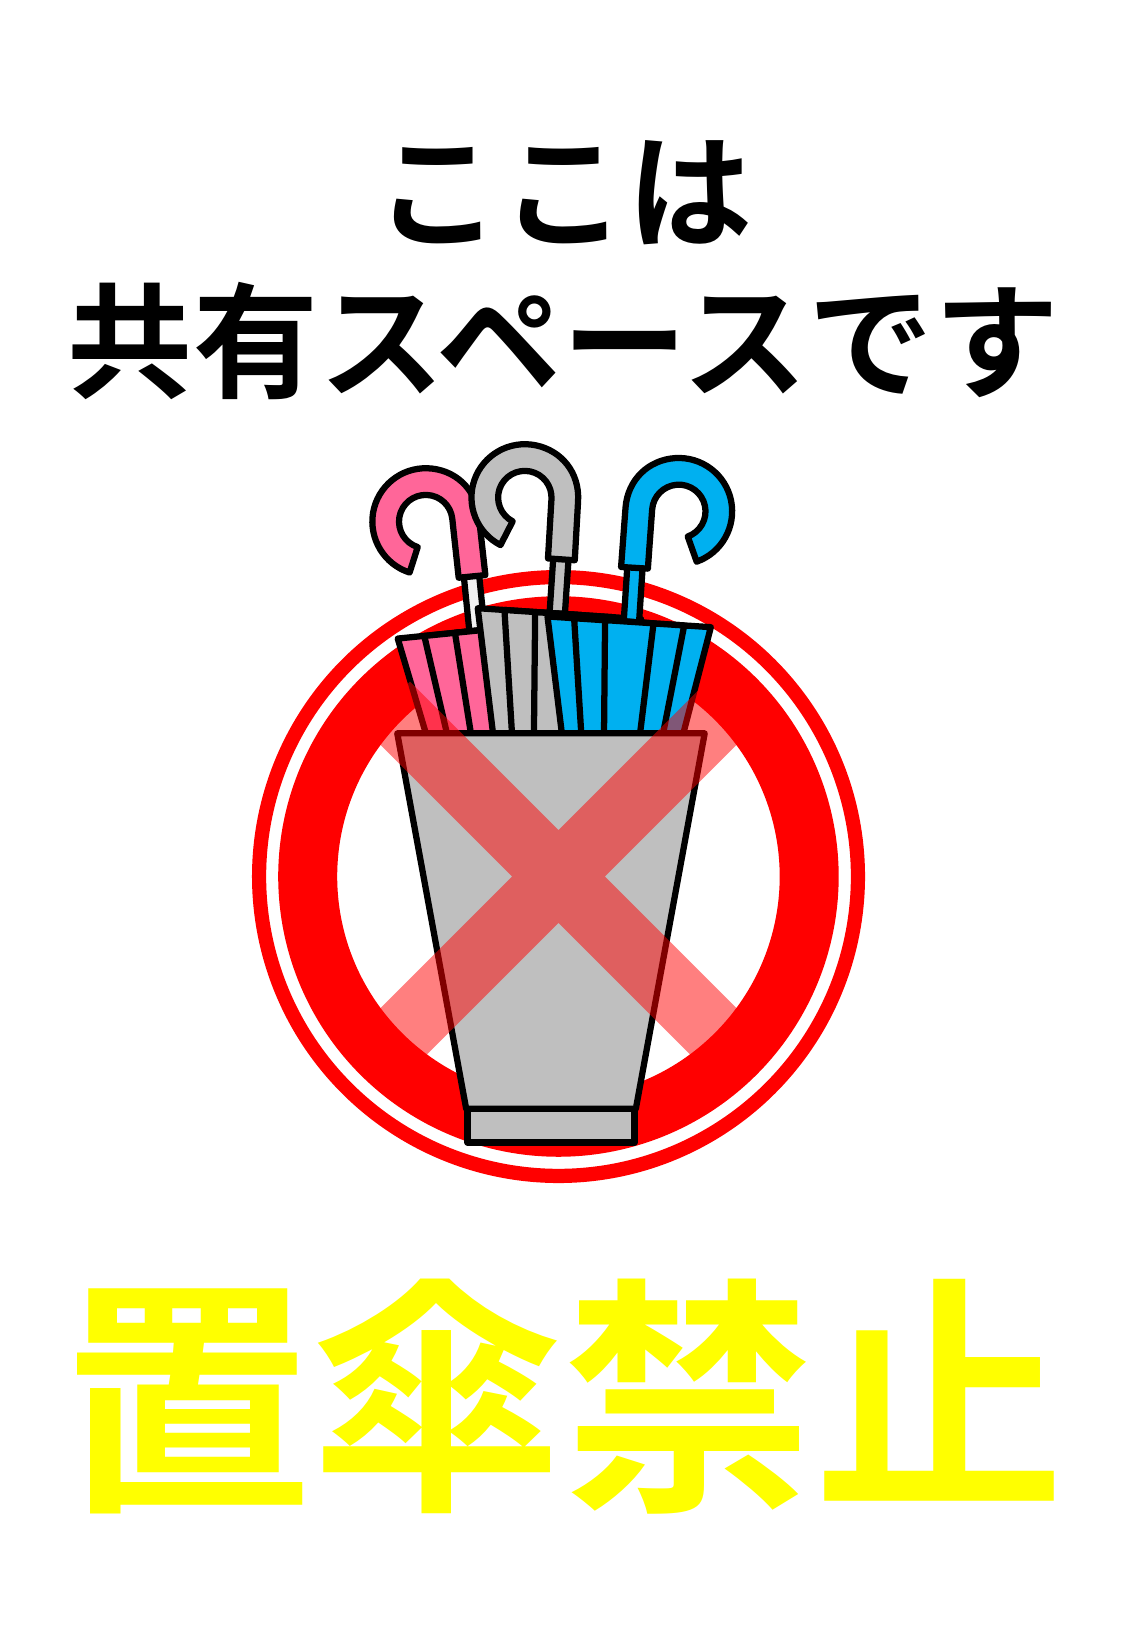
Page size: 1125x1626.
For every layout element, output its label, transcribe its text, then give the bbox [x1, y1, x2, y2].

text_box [227, 445, 889, 1207]
text_box ここは 共有スペースです [23, 106, 1104, 422]
text_box 置傘禁止 [23, 1234, 1104, 1550]
